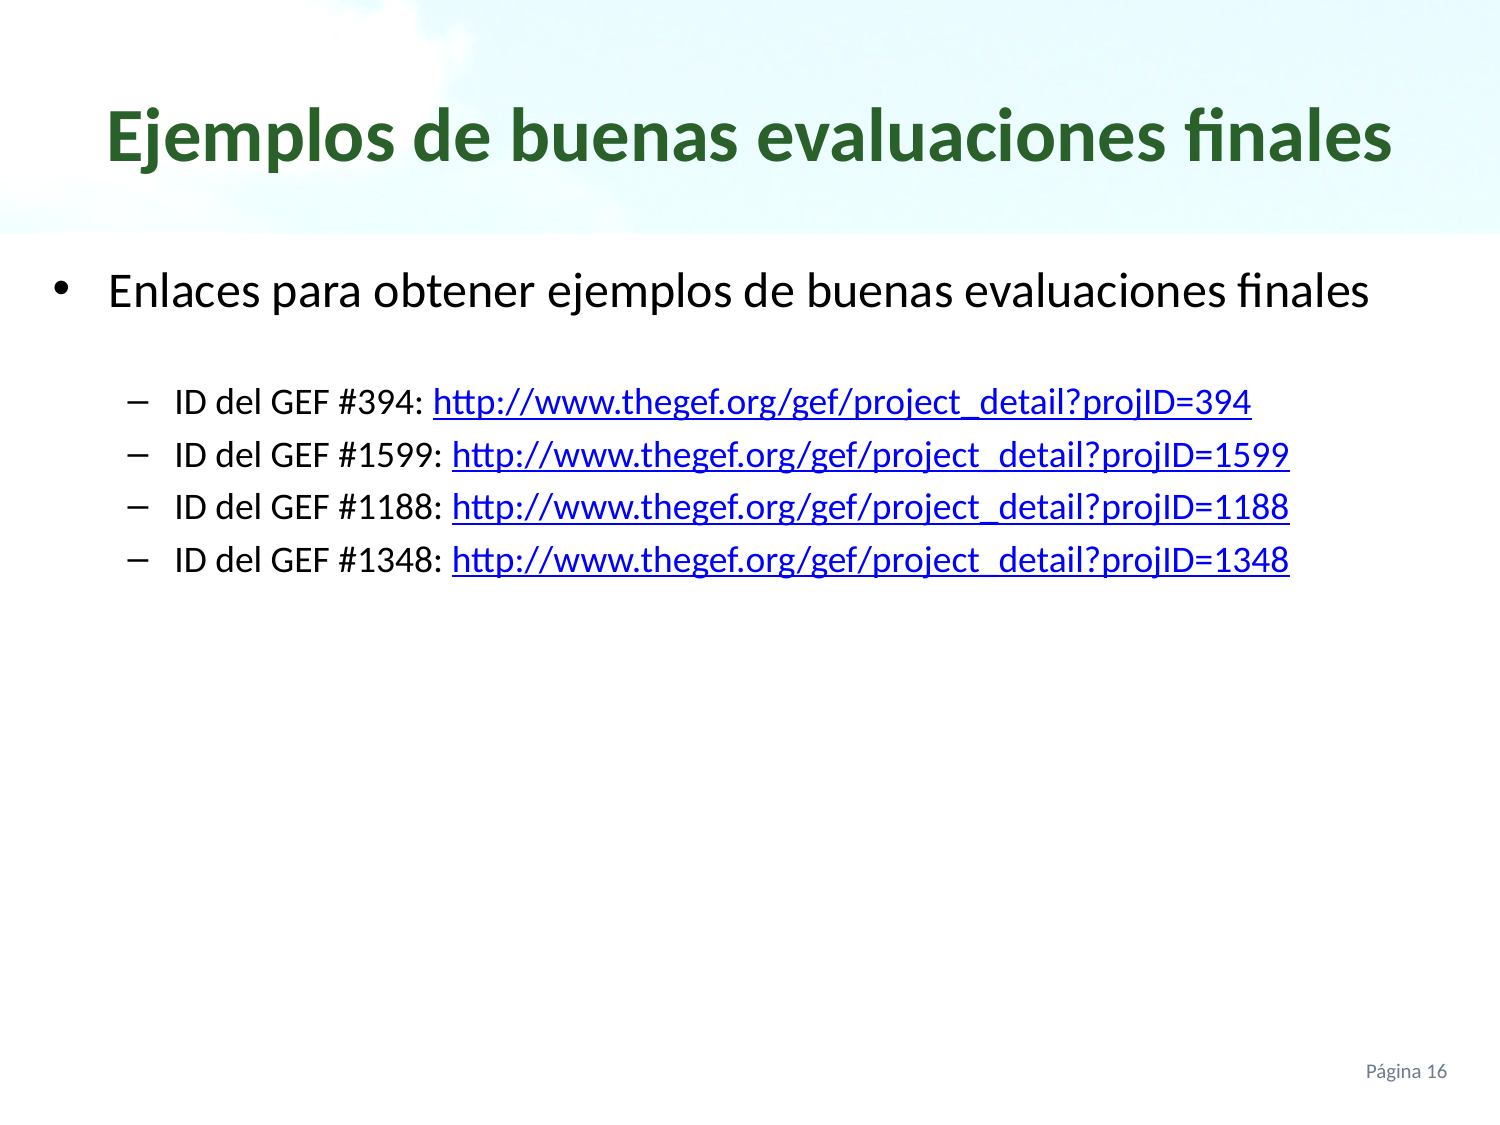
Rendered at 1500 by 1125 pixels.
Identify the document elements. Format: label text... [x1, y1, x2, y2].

list Enlaces para obtener ejemplos de buenas evaluaciones finales ID del GEF #394: http://www.thegef.org/gef/project_detail?projID=394 ID del GEF #1599: http://www.thegef.org/gef/project_detail?projID=1599 ID del GEF #1188: http://www.thegef.org/gef/project_detail?projID=1188 ID del GEF #1348: http://www.thegef.org/gef/project_detail?projID=1348 [37, 249, 1463, 1050]
title Ejemplos de buenas evaluaciones finales [37, 37, 1463, 225]
